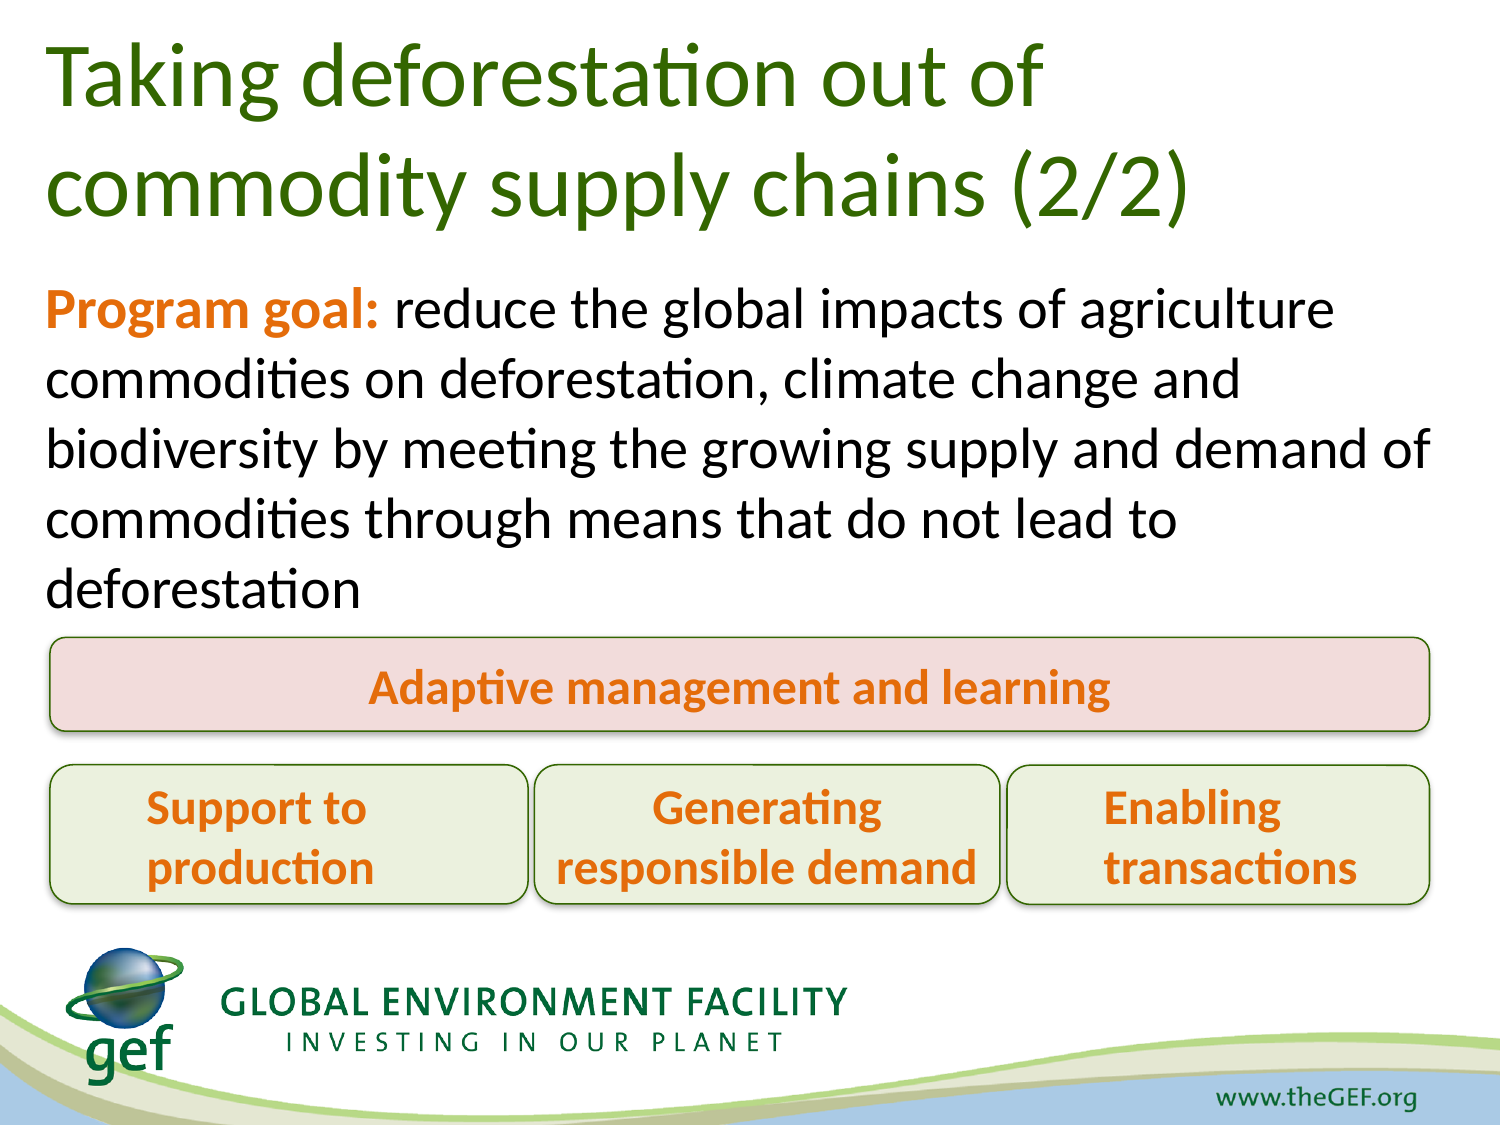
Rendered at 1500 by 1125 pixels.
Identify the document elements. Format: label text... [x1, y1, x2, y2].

text_box Generating responsible demand [533, 763, 1001, 905]
text_box Support to production [49, 763, 529, 905]
picture [0, 938, 1500, 1125]
title Taking deforestation out of commodity supply chains (2/2) [0, 0, 1500, 251]
text_box Enabling transactions [1006, 764, 1431, 906]
list Program goal: reduce the global impacts of agriculture commodities on deforestation, climate change and biodiversity by meeting the growing supply and demand of commodities through means that do not lead to deforestation [0, 262, 1500, 938]
text_box Adaptive management and learning [49, 636, 1431, 732]
